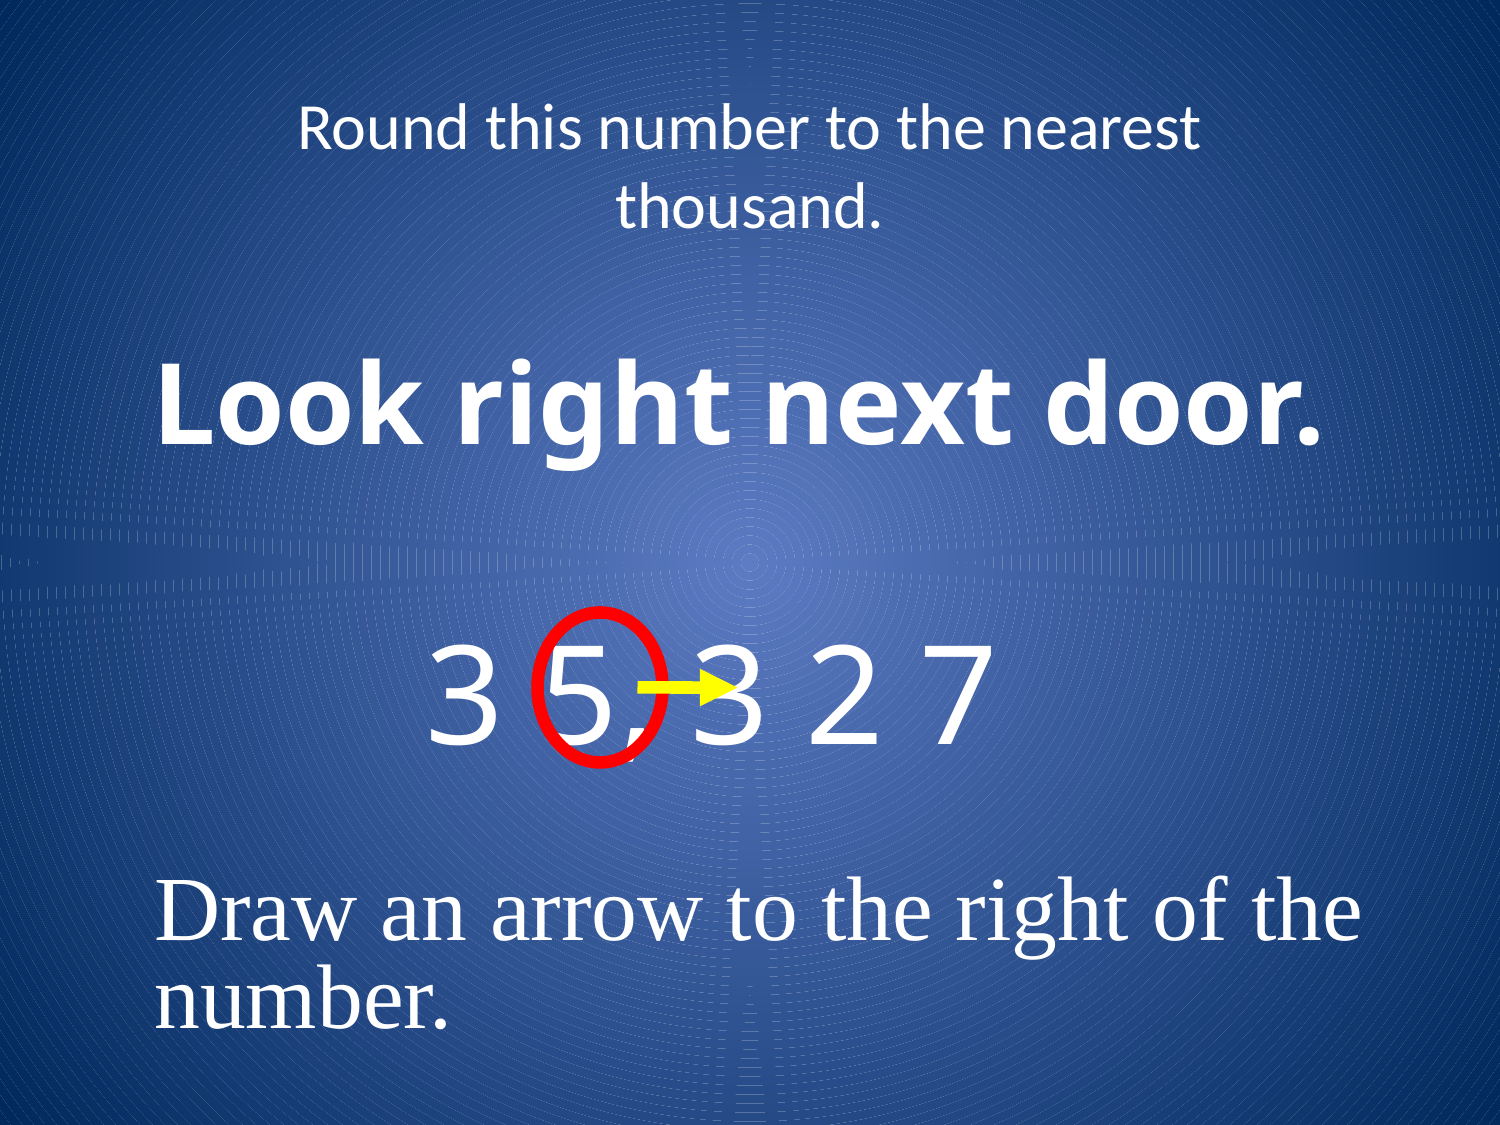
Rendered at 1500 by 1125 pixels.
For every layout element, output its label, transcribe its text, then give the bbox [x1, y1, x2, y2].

text_box [537, 612, 663, 763]
text_box Draw an arrow to the right of the number. [139, 862, 1381, 1054]
text_box [637, 681, 738, 694]
title Round this number to the nearest thousand. [0, 75, 1500, 250]
text_box 3 5, 3 2 7 [374, 600, 1113, 780]
text_box Look right next door. [137, 324, 1413, 535]
